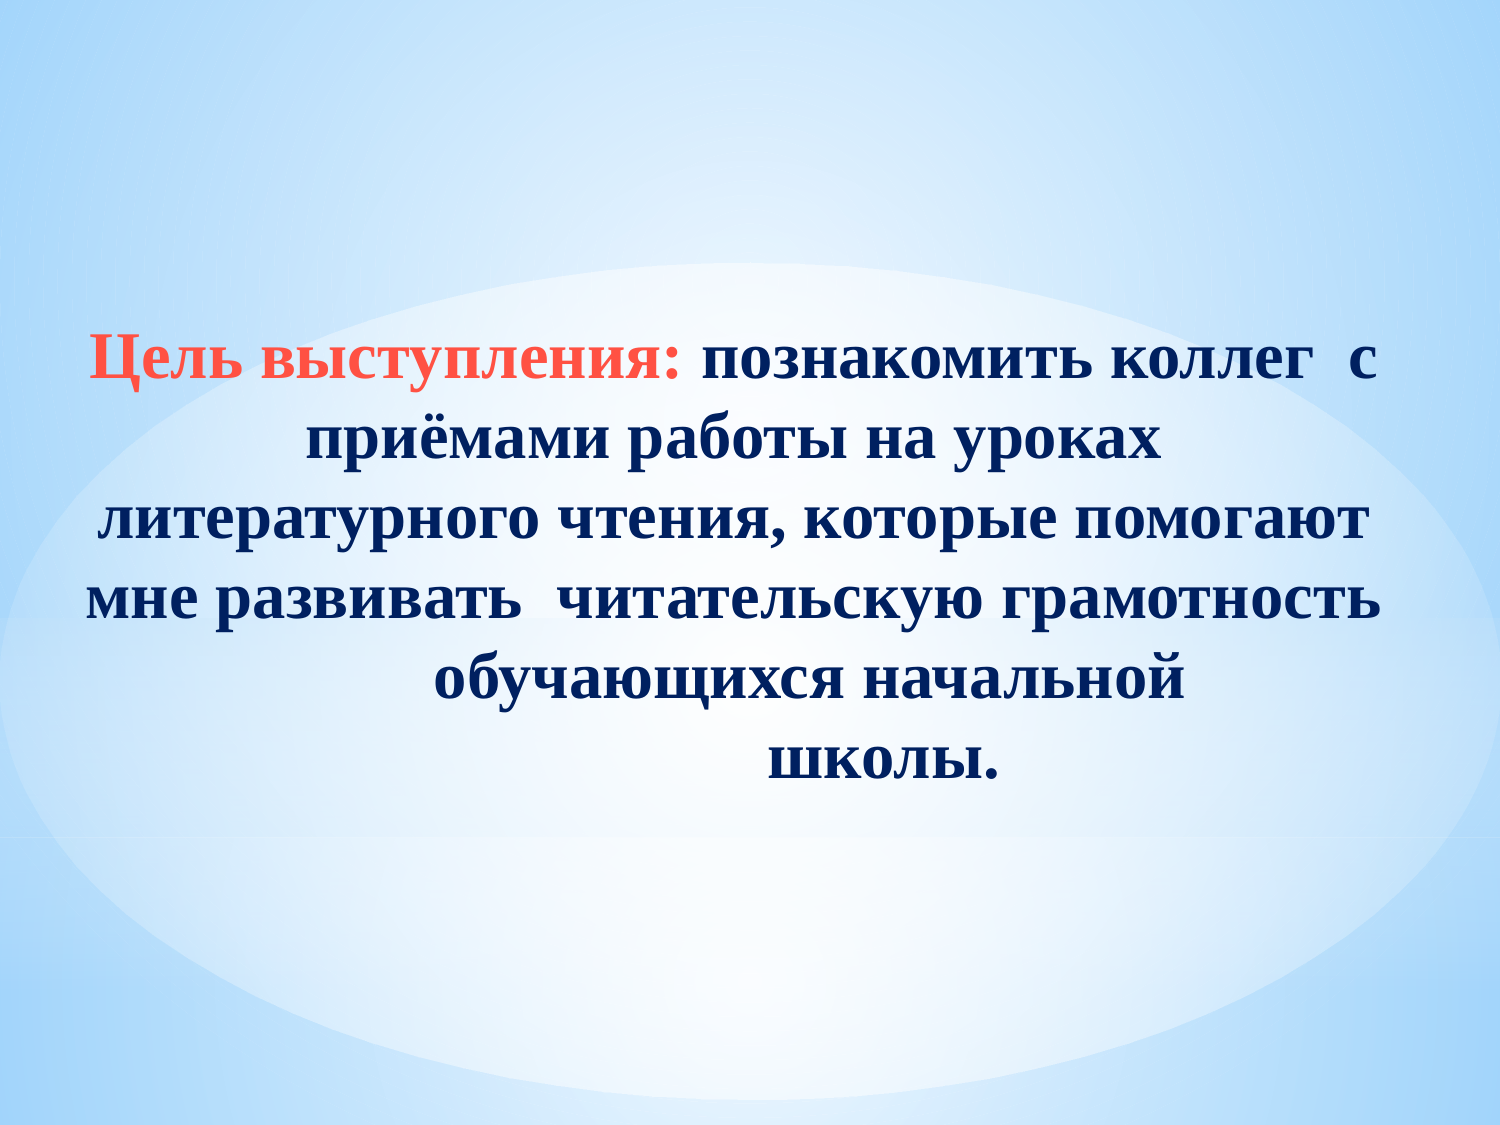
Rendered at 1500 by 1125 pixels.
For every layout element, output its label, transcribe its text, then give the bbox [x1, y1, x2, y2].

text_box Цель выступления: познакомить коллег с приёмами работы на уроках литературного чтения, которые помогают мне развивать читательскую грамотность обучающихся начальной школы. [66, 184, 1402, 860]
